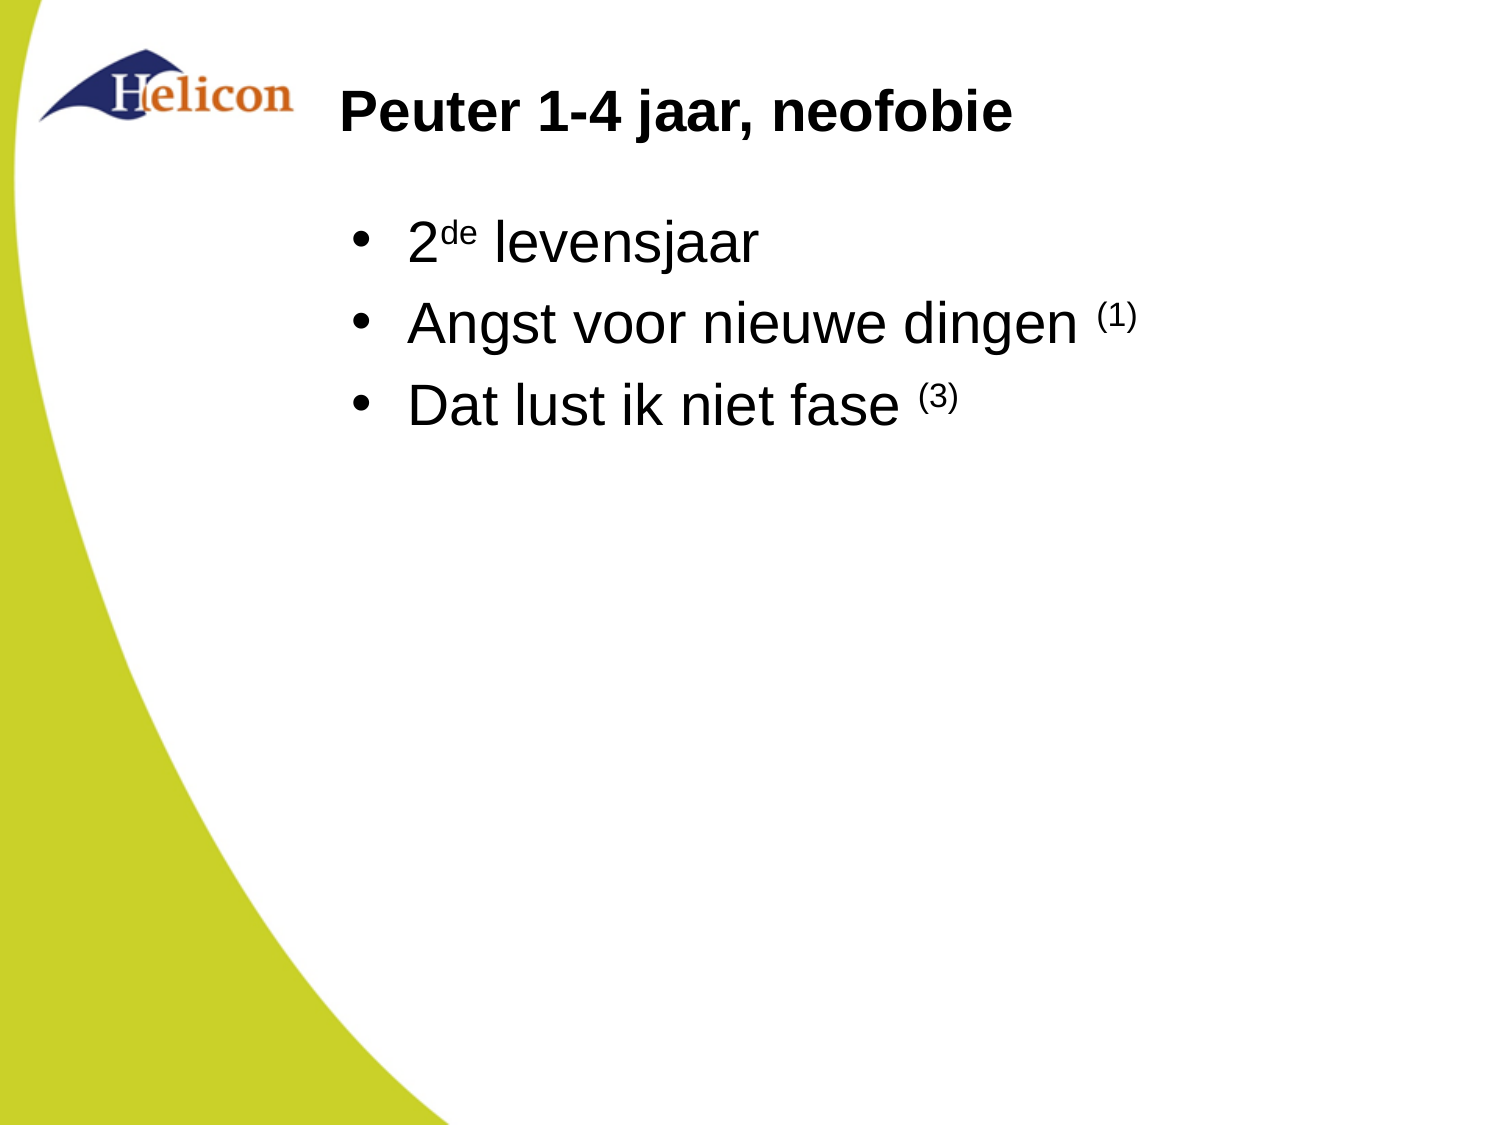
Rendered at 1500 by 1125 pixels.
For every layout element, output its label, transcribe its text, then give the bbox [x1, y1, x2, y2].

list 2de levensjaar Angst voor nieuwe dingen (1) Dat lust ik niet fase (3) [336, 196, 1425, 1005]
picture [0, 0, 1500, 1125]
title Peuter 1-4 jaar, neofobie [324, 54, 1415, 161]
